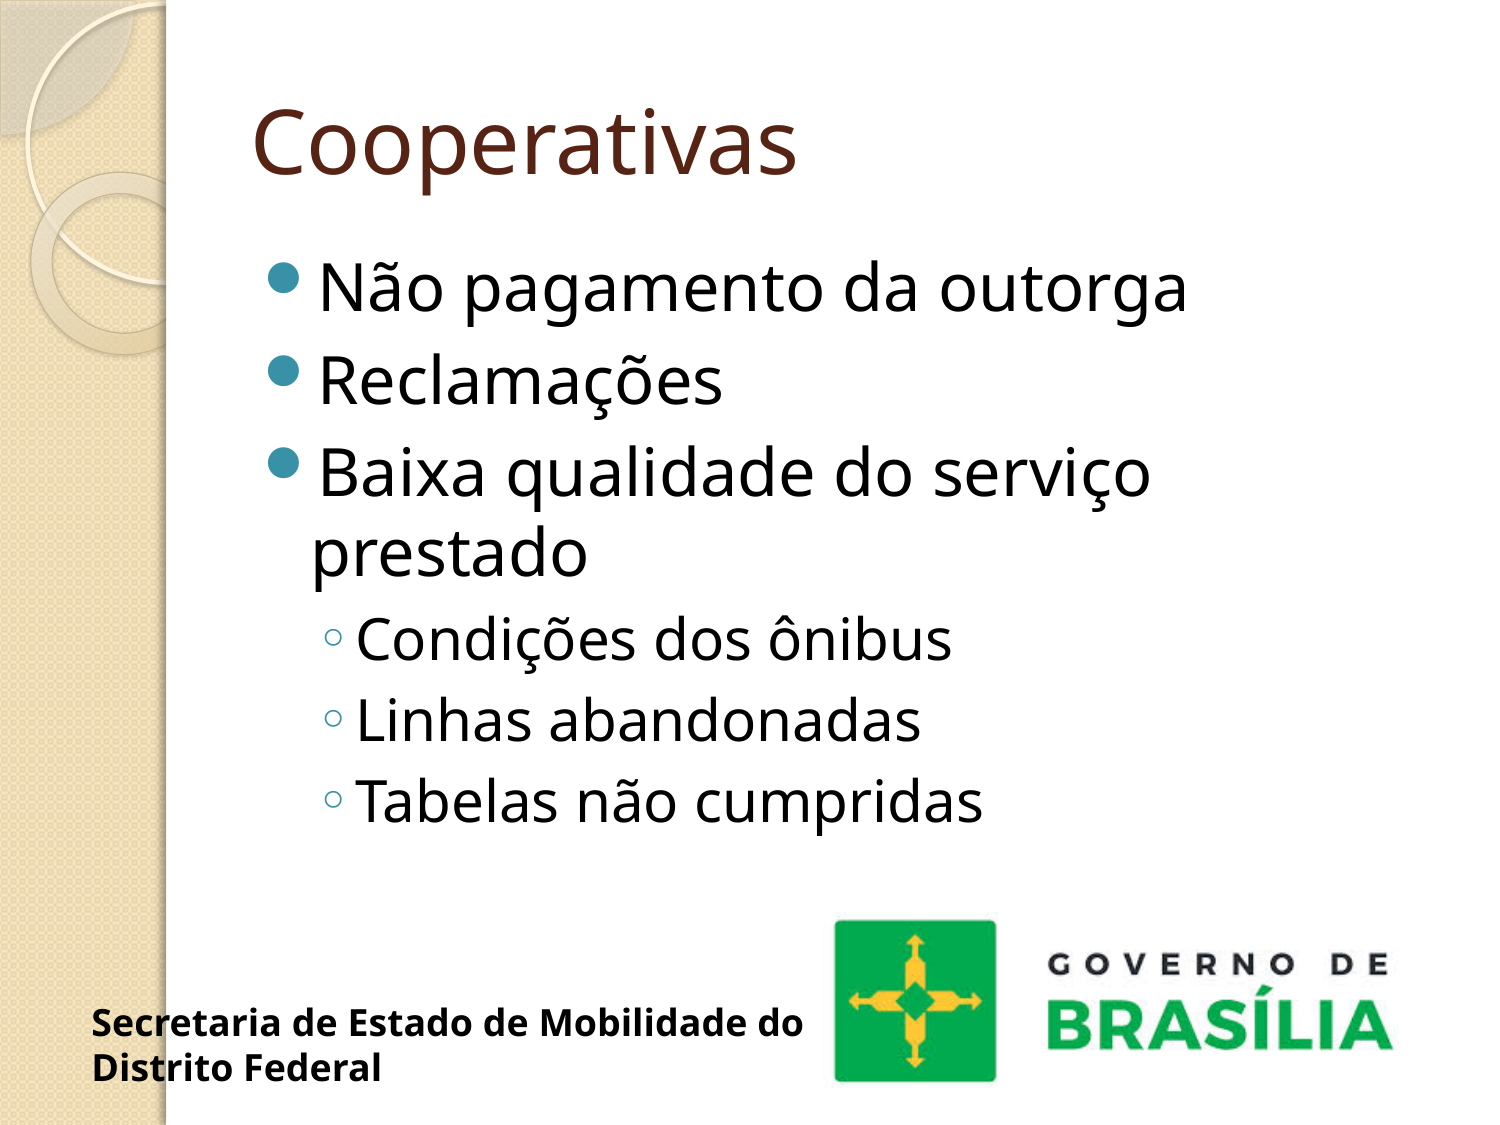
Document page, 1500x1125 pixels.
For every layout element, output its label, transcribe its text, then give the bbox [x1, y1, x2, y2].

list Não pagamento da outorga Reclamações Baixa qualidade do serviço prestado Condições dos ônibus Linhas abandonadas Tabelas não cumpridas [235, 237, 1466, 953]
title Cooperativas [235, 45, 1466, 233]
picture [823, 953, 1424, 1118]
